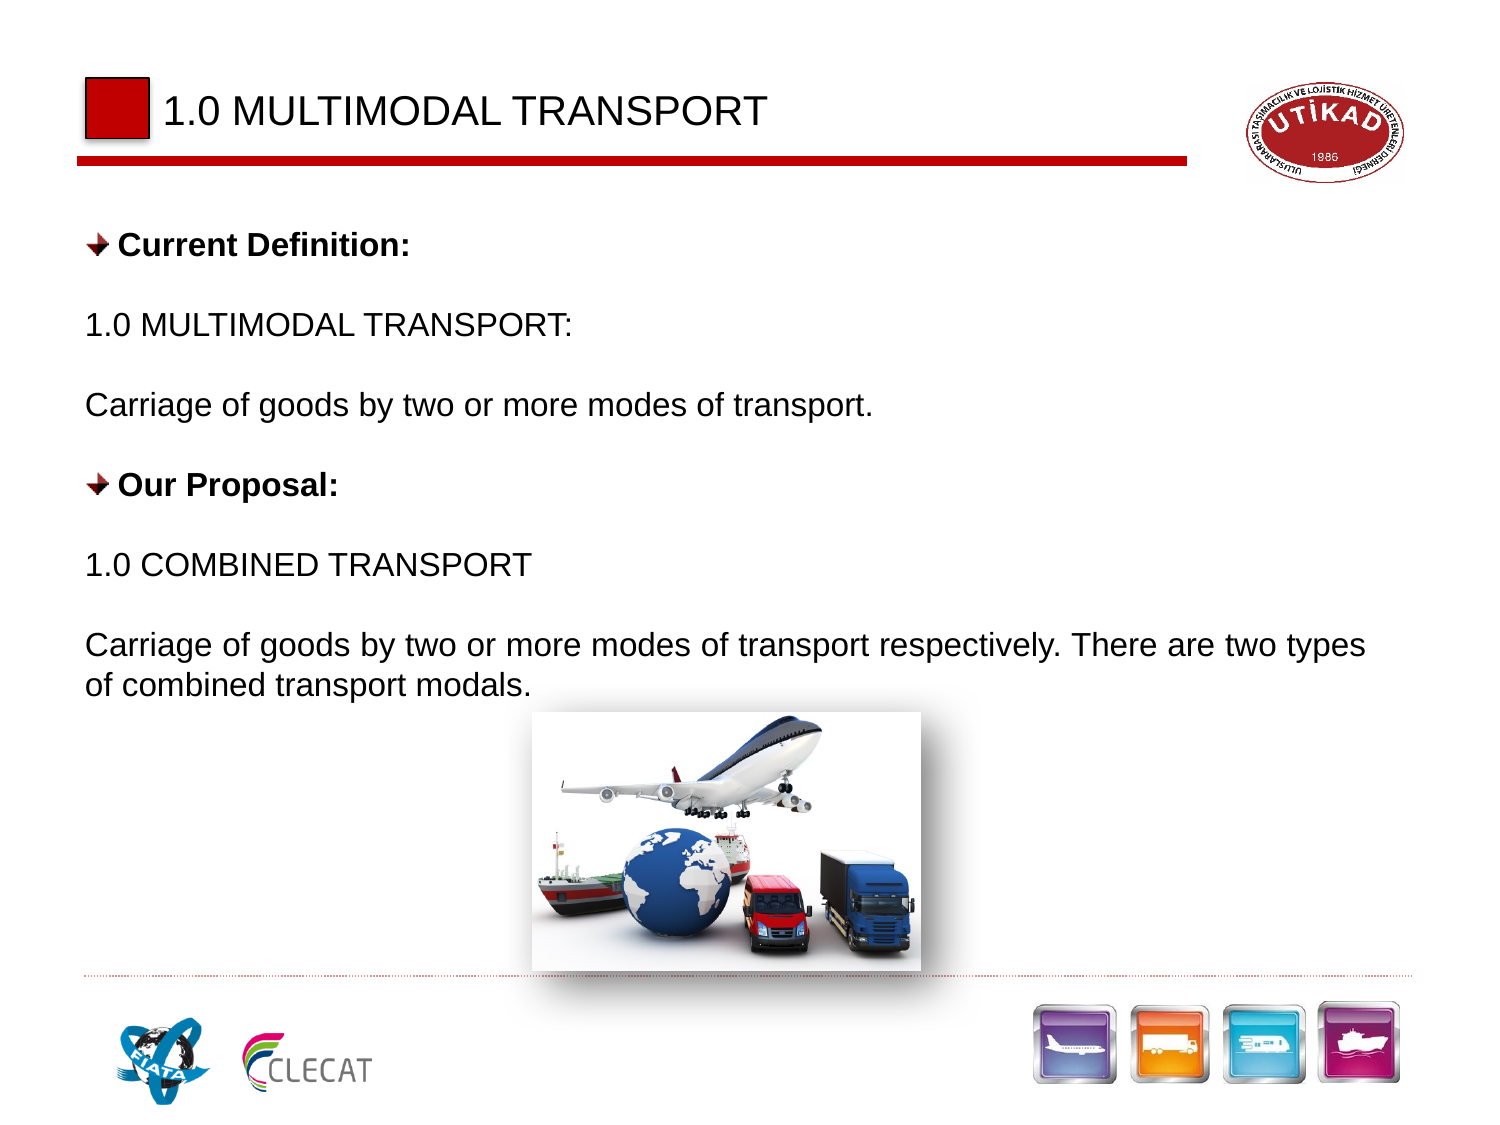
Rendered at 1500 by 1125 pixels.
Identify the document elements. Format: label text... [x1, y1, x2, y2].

picture [242, 1033, 372, 1092]
picture [532, 712, 921, 971]
picture [1033, 1003, 1117, 1084]
picture [85, 471, 109, 495]
picture [1246, 152, 1404, 183]
picture [1316, 1001, 1400, 1083]
picture [106, 1005, 219, 1117]
picture [1128, 1003, 1211, 1084]
text_box 1.0 MULTIMODAL TRANSPORT [147, 66, 1423, 152]
picture [1222, 1003, 1306, 1084]
text_box Current Definition: 1.0 MULTIMODAL TRANSPORT: Carriage of goods by two or more modes of transport. Our Proposal: 1.0 COMBINED TRANSPORT Carriage of goods by two or more modes of transport respectively. There are two types of combined transport modals. [70, 171, 1383, 755]
picture [85, 231, 109, 256]
